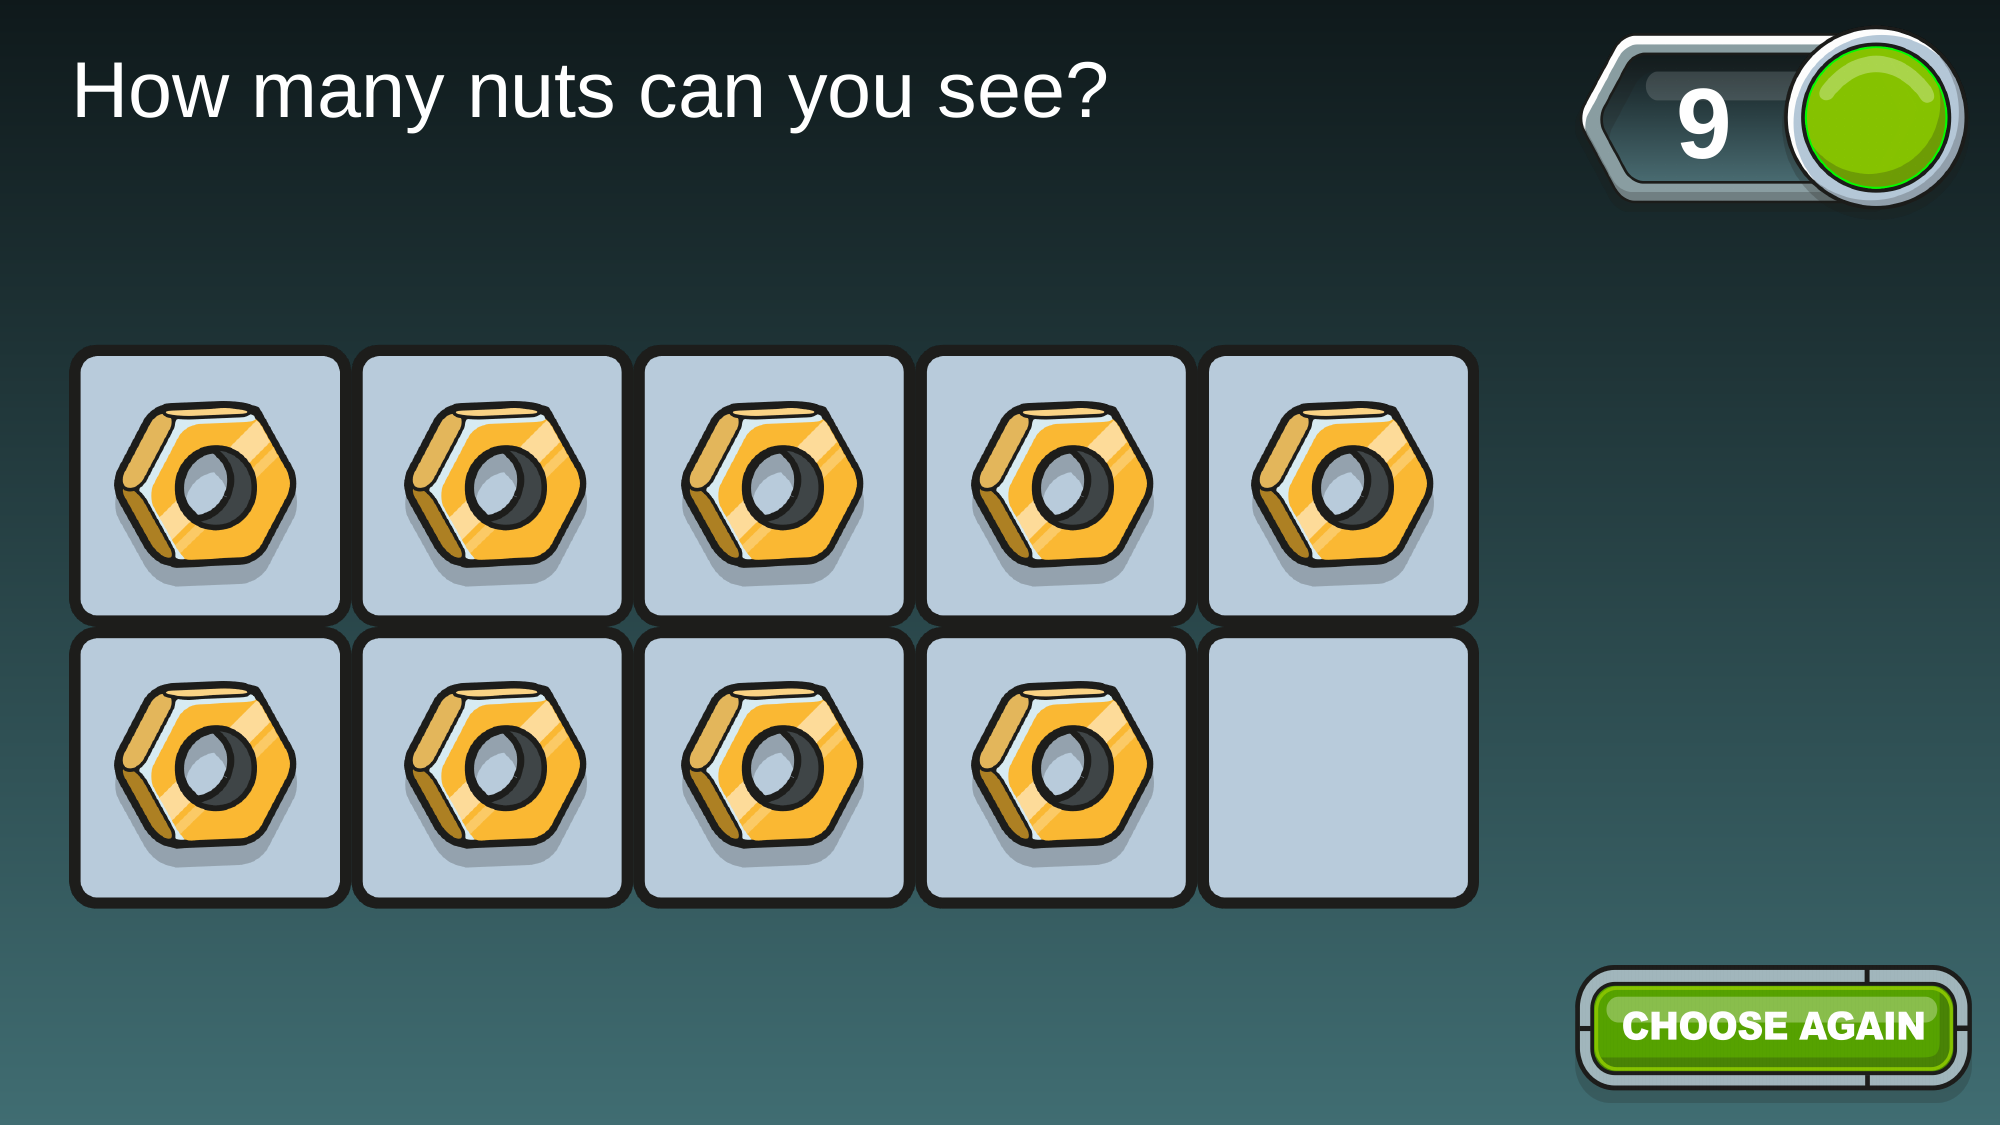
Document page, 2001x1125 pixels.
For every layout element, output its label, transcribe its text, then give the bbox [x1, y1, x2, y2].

text_box How many nuts can you see? [55, 30, 1183, 182]
picture [1575, 965, 1972, 1104]
picture [69, 344, 1479, 910]
picture [1575, 25, 1971, 221]
